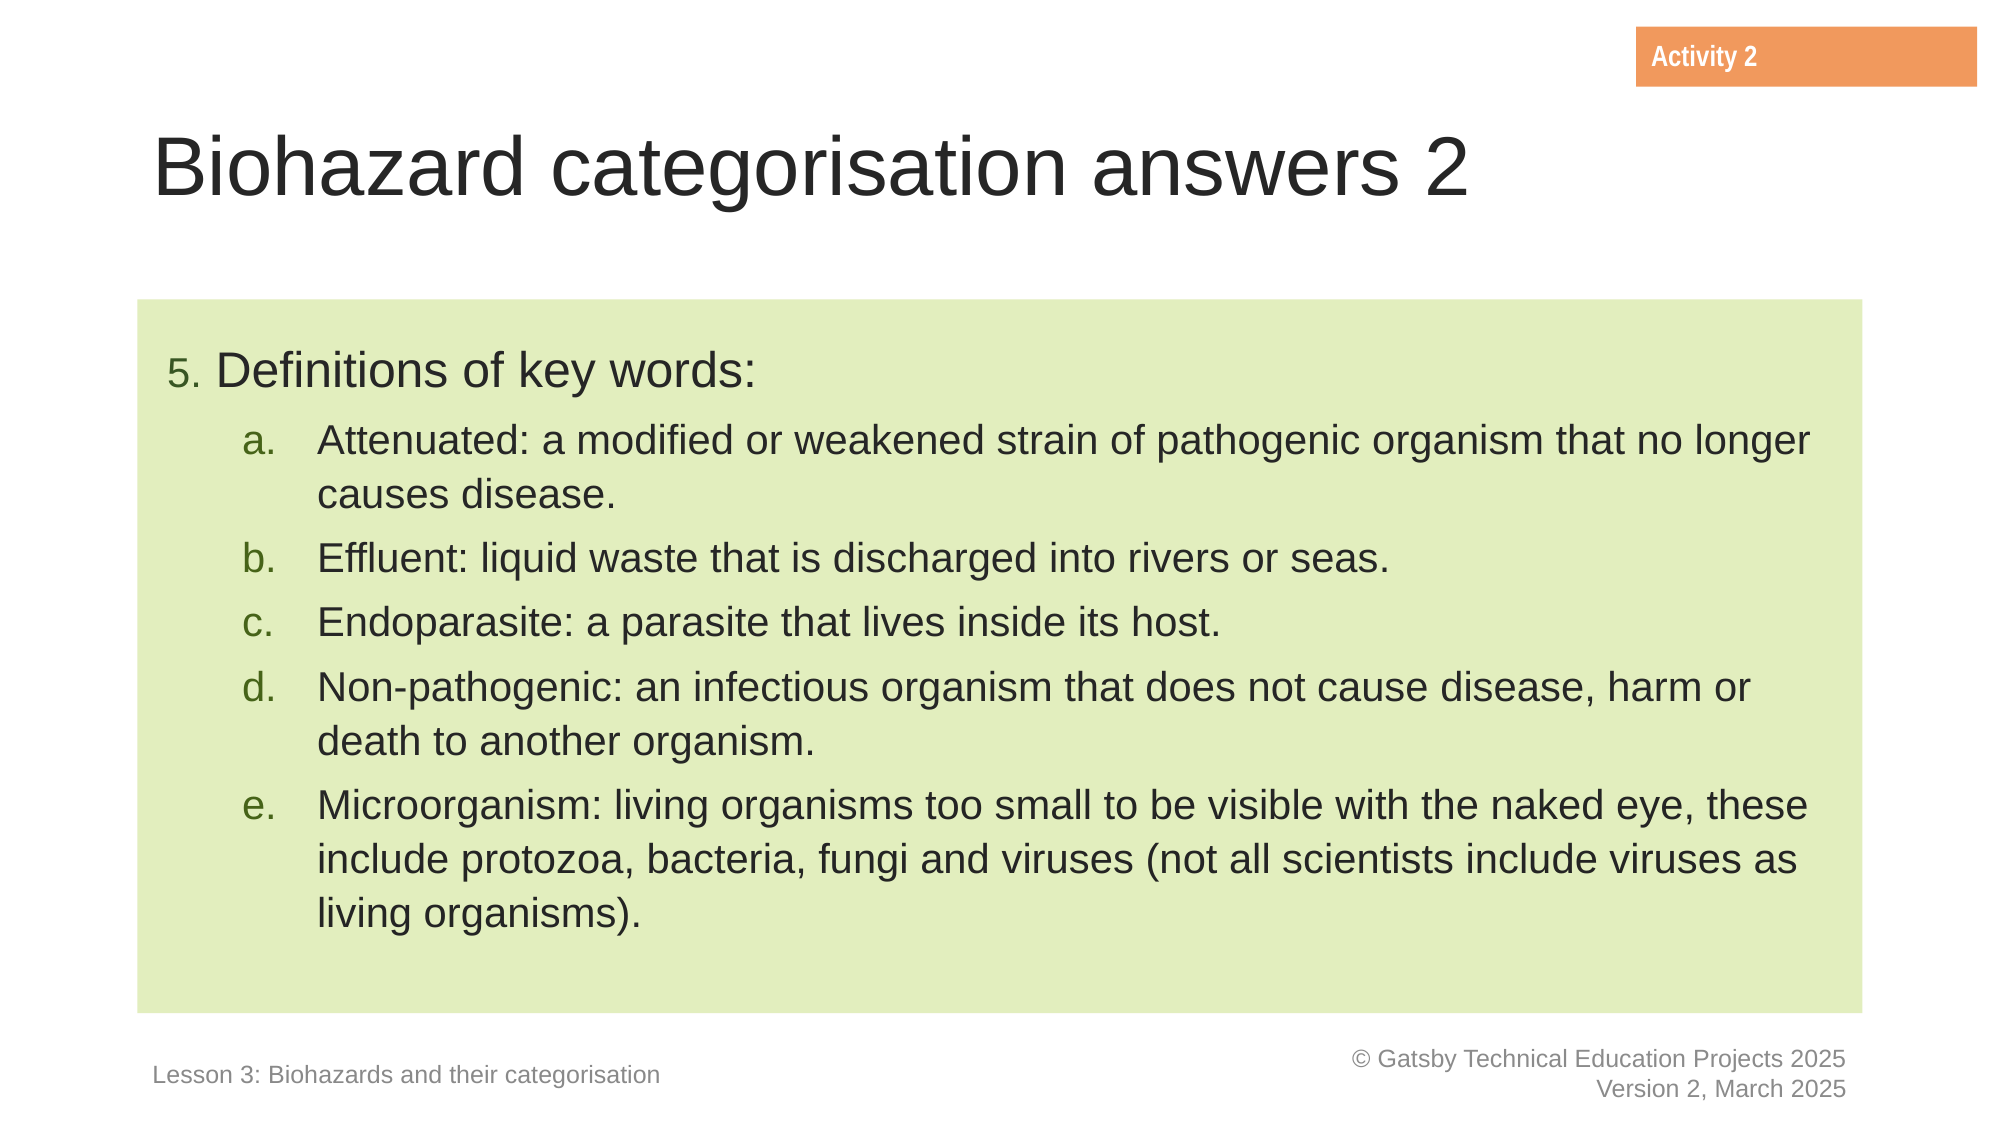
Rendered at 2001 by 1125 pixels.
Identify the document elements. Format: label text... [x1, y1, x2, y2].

list Activity 2 [1636, 26, 1978, 87]
list Lesson 3: Biohazards and their categorisation [137, 1042, 829, 1103]
title Biohazard categorisation answers 2 [137, 59, 1863, 278]
list 5. Definitions of key words: Attenuated: a modified or weakened strain of pathogenic organism that no longer causes disease. Effluent: liquid waste that is discharged into rivers or seas. Endoparasite: a parasite that lives inside its host. Non-pathogenic: an infectious organism that does not cause disease, harm or death to another organism. Microorganism: living organisms too small to be visible with the naked eye, these include protozoa, bacteria, fungi and viruses (not all scientists include viruses as living organisms). [137, 299, 1863, 1014]
